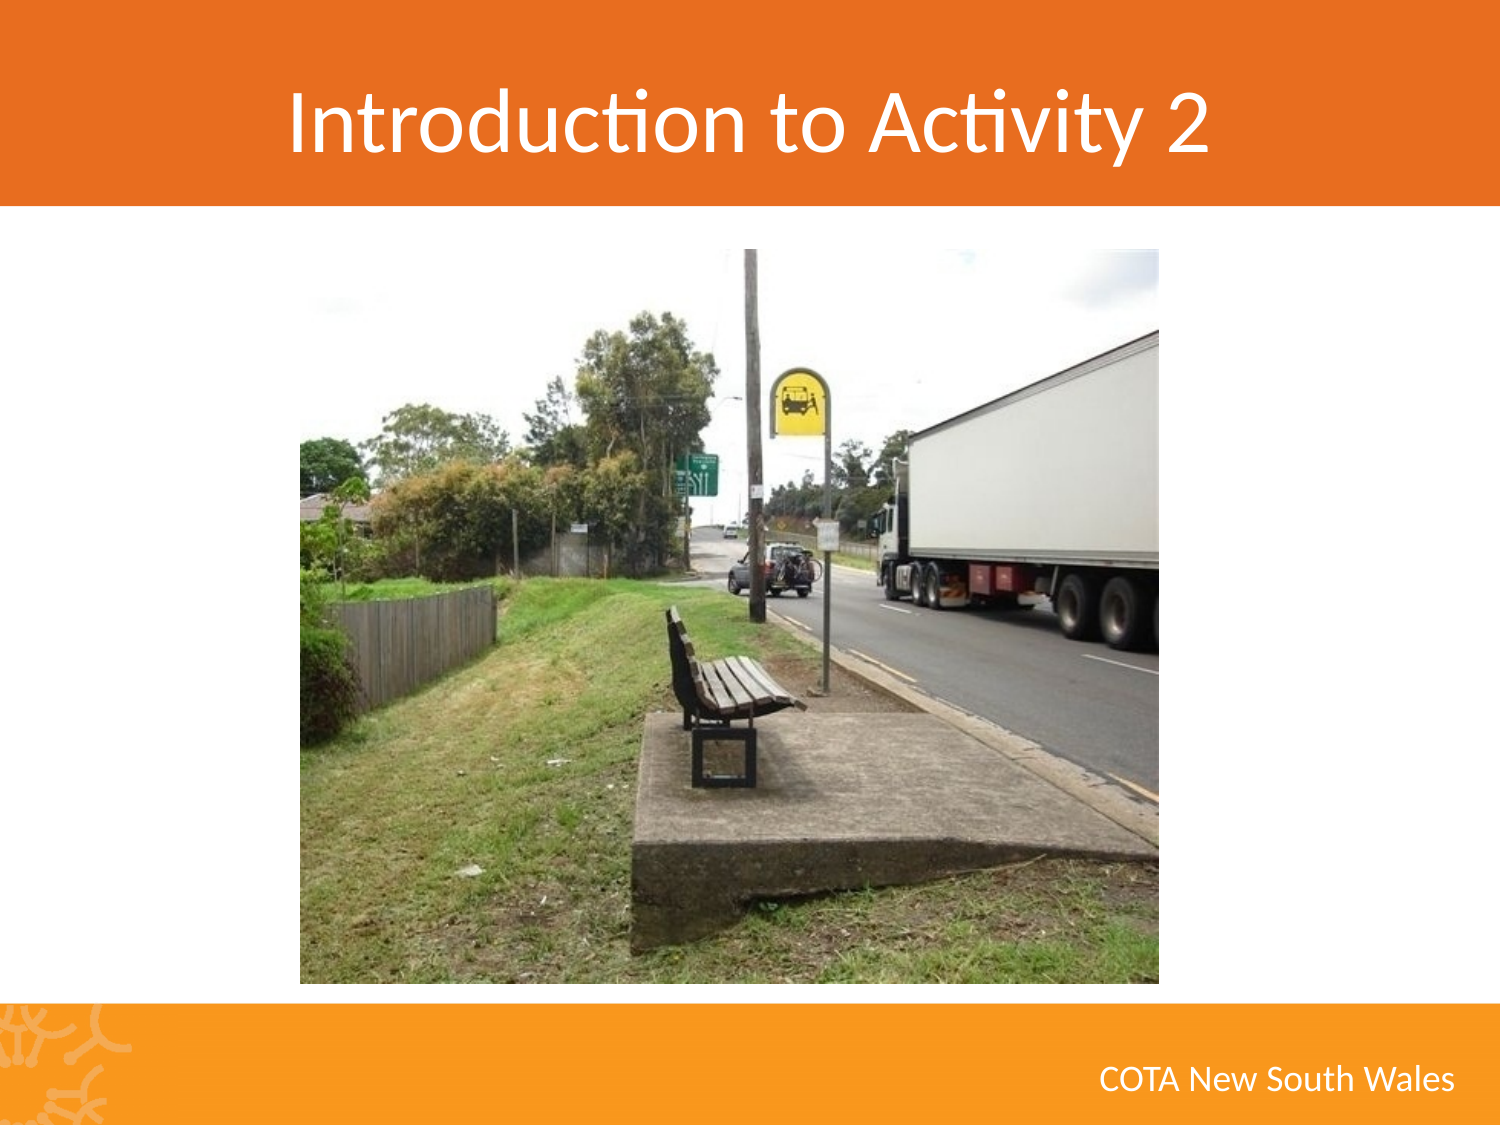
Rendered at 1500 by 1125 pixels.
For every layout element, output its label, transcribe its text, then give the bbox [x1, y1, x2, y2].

picture [0, 1002, 1500, 1125]
title Introduction to Activity 2 [0, 0, 1500, 233]
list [299, 249, 1280, 985]
